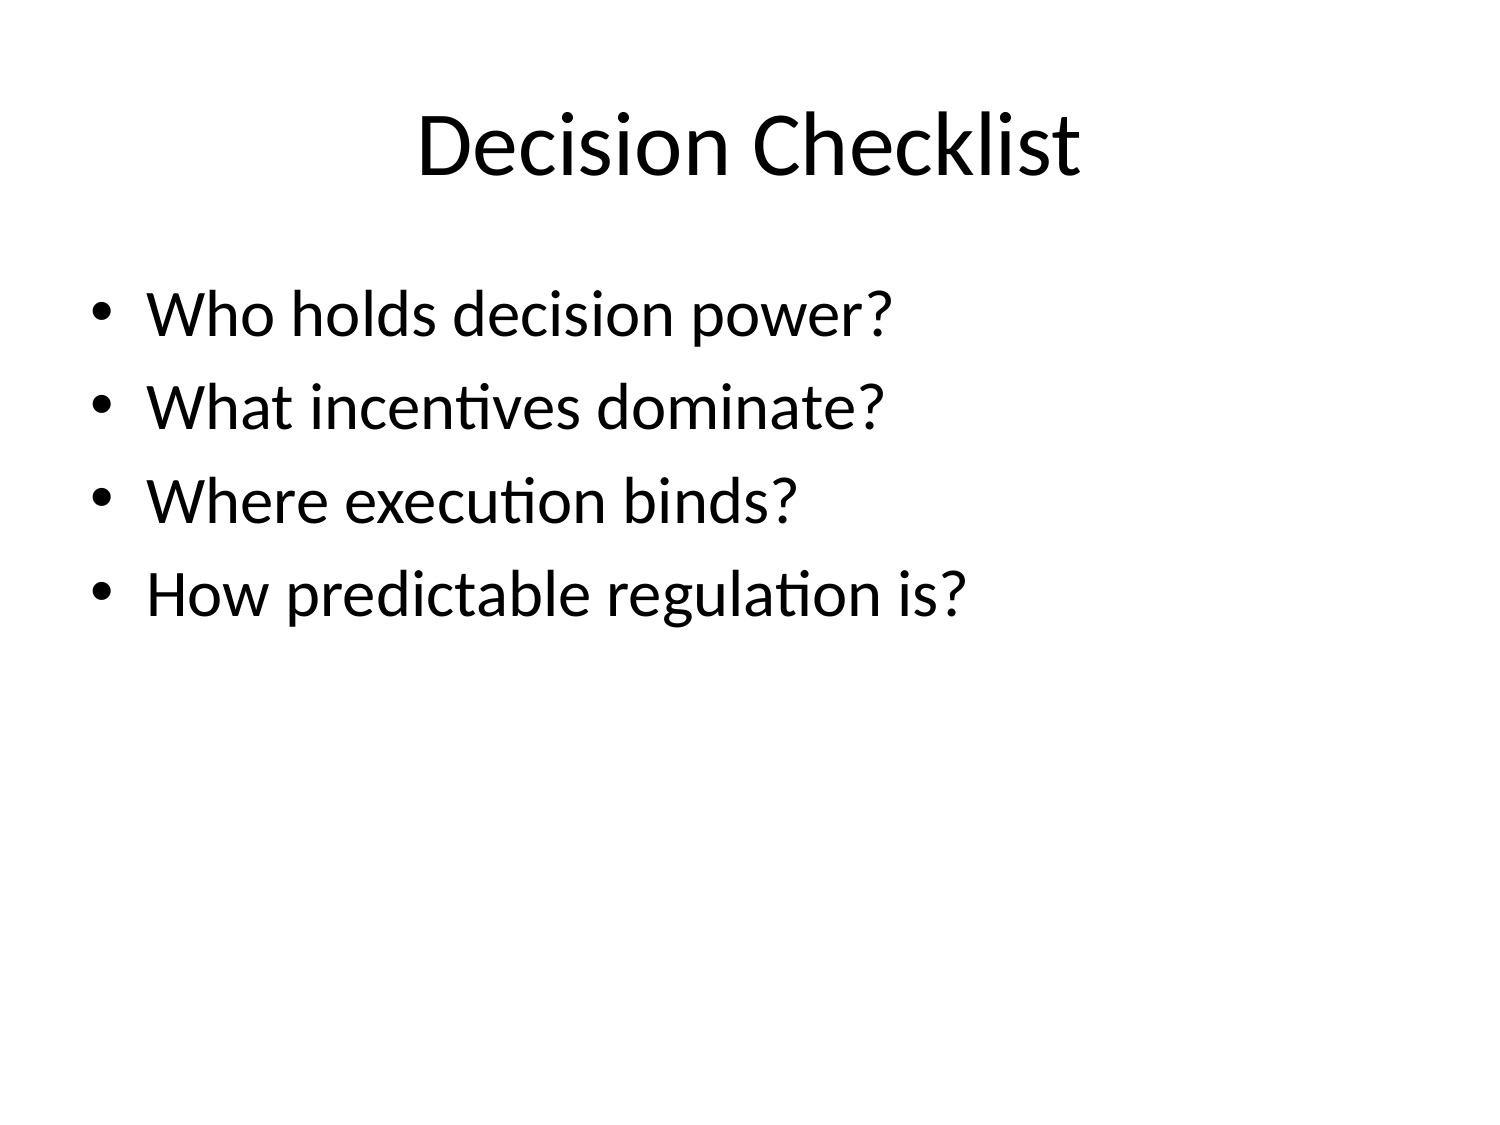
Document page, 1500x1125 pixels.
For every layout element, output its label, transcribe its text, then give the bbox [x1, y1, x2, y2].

list Who holds decision power? What incentives dominate? Where execution binds? How predictable regulation is? [75, 262, 1425, 1005]
title Decision Checklist [75, 45, 1425, 233]
